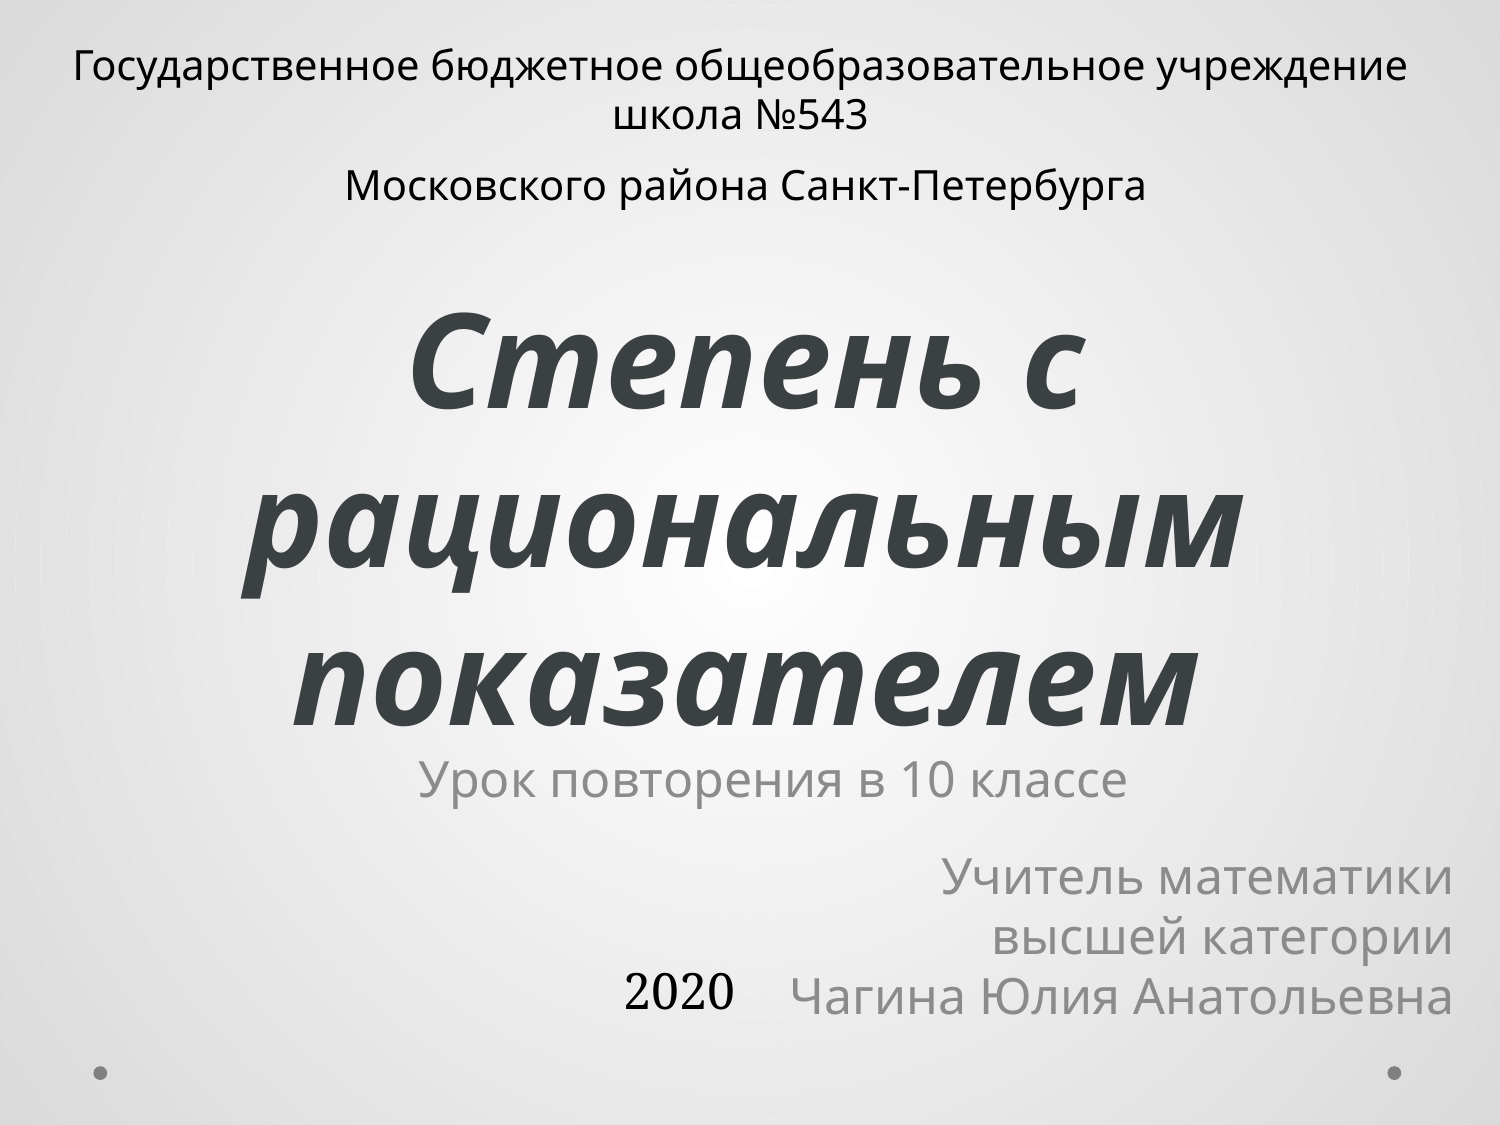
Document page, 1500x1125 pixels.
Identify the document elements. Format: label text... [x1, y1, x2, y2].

text_box Государственное бюджетное общеобразовательное учреждение школа №543 Московского района Санкт-Петербурга [36, 30, 1455, 217]
title Степень с рациональным показателем [219, 222, 1272, 739]
subtitle Урок повторения в 10 классе [147, 739, 1400, 827]
text_box 2020 [609, 952, 751, 1027]
text_box Учитель математики высшей категории Чагина Юлия Анатольевна [719, 836, 1470, 1032]
